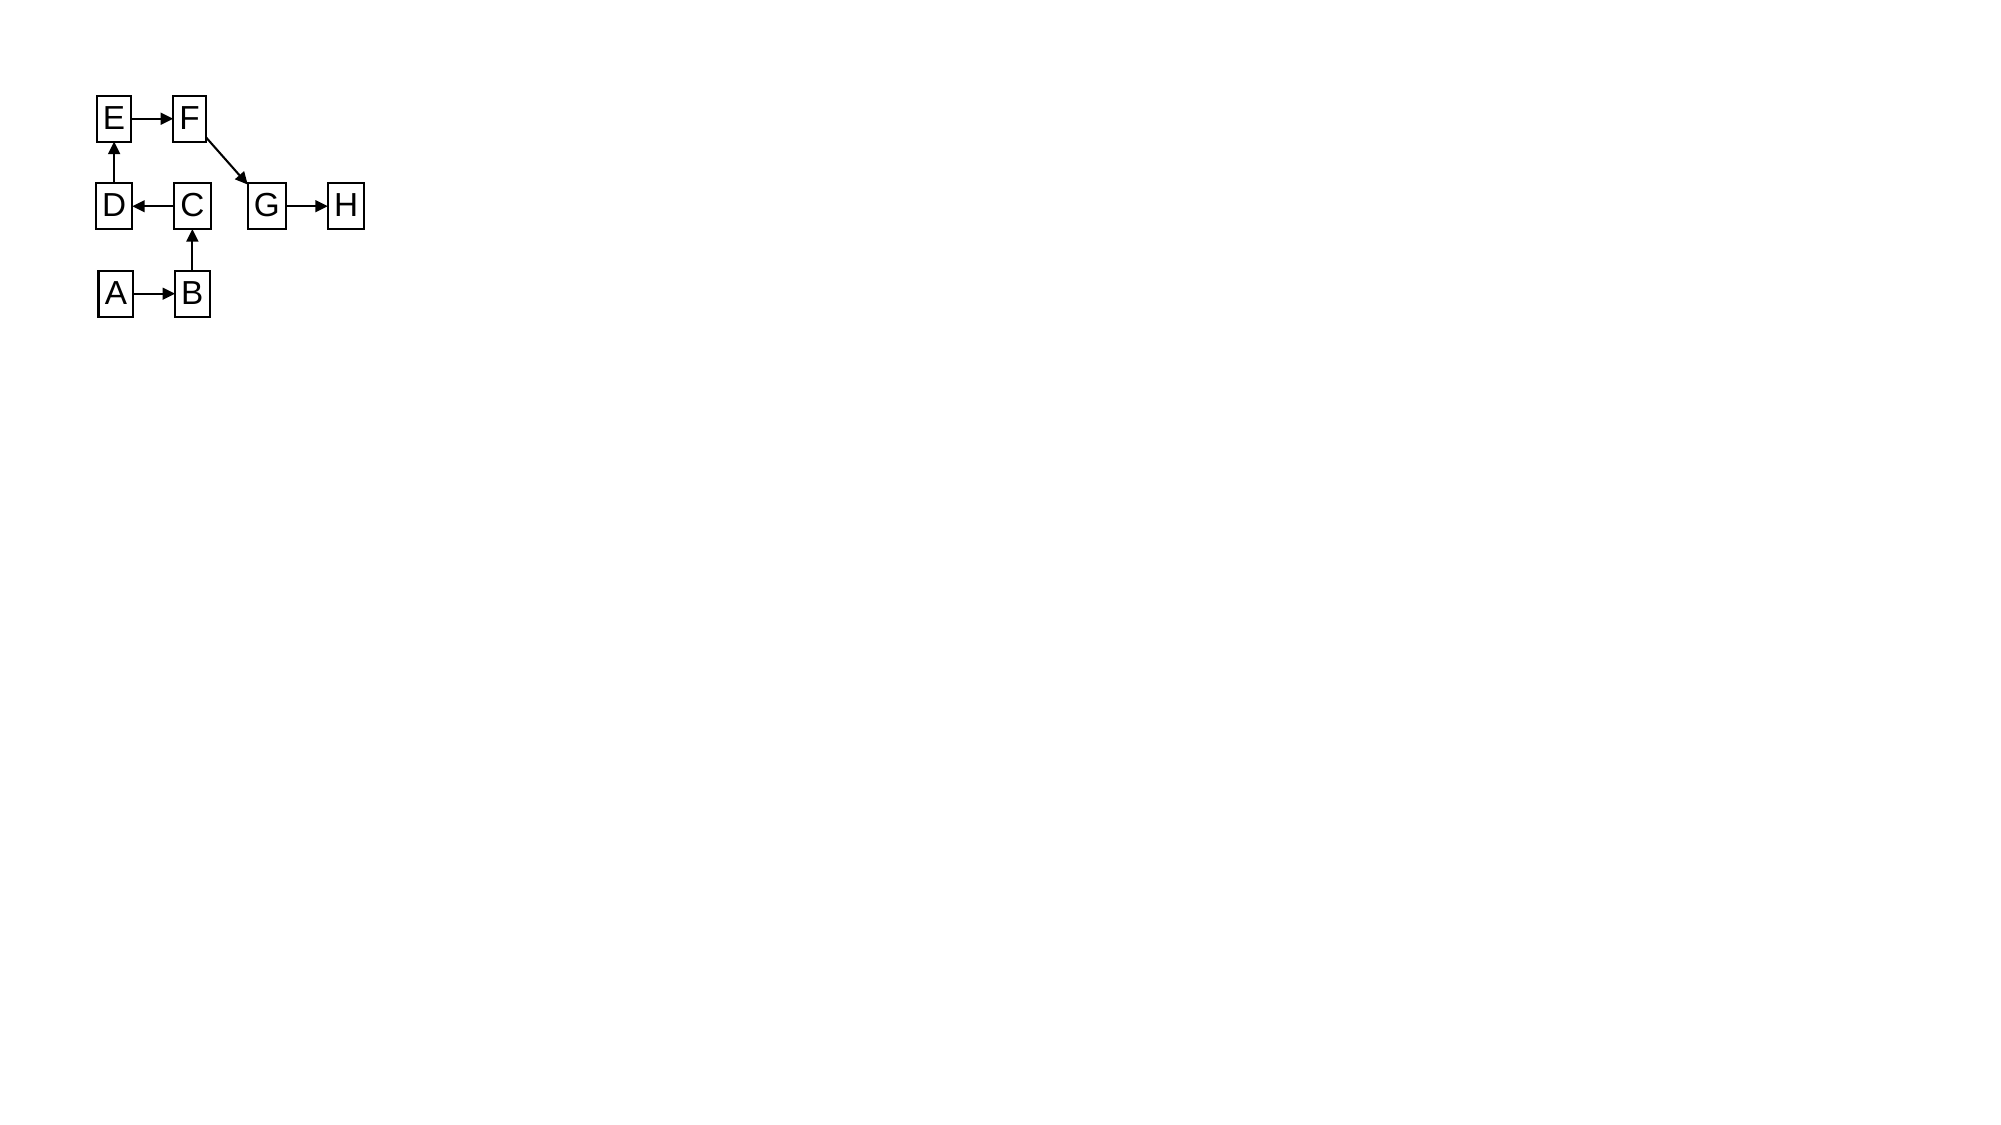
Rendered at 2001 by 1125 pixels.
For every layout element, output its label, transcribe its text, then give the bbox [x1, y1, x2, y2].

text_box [205, 137, 248, 185]
text_box A [98, 270, 134, 317]
text_box [74, 74, 386, 338]
text_box D [95, 183, 133, 230]
text_box F [173, 95, 207, 142]
text_box B [174, 270, 210, 317]
text_box C [174, 183, 211, 230]
text_box H [327, 183, 365, 230]
text_box G [247, 183, 287, 230]
text_box E [96, 95, 132, 142]
